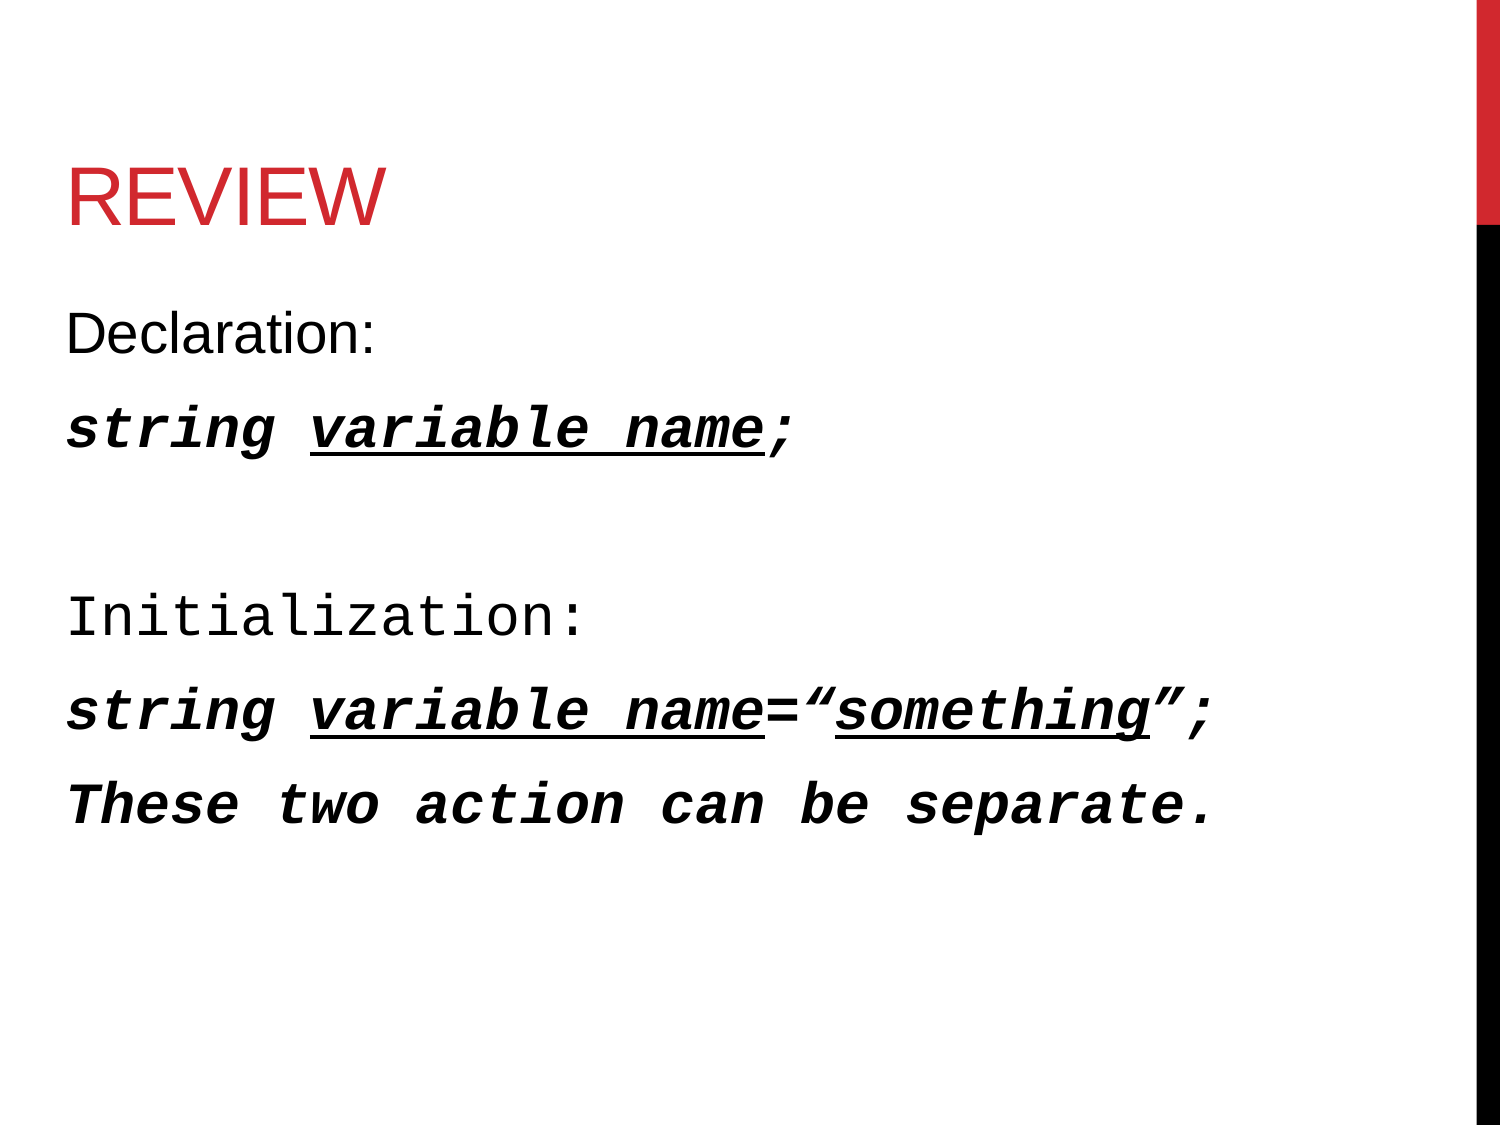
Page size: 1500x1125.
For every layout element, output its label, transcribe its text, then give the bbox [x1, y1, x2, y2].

title Review [49, 25, 1000, 250]
list Declaration: string variable name; Initialization: string variable name=“something”; These two action can be separate. [49, 287, 1473, 1101]
